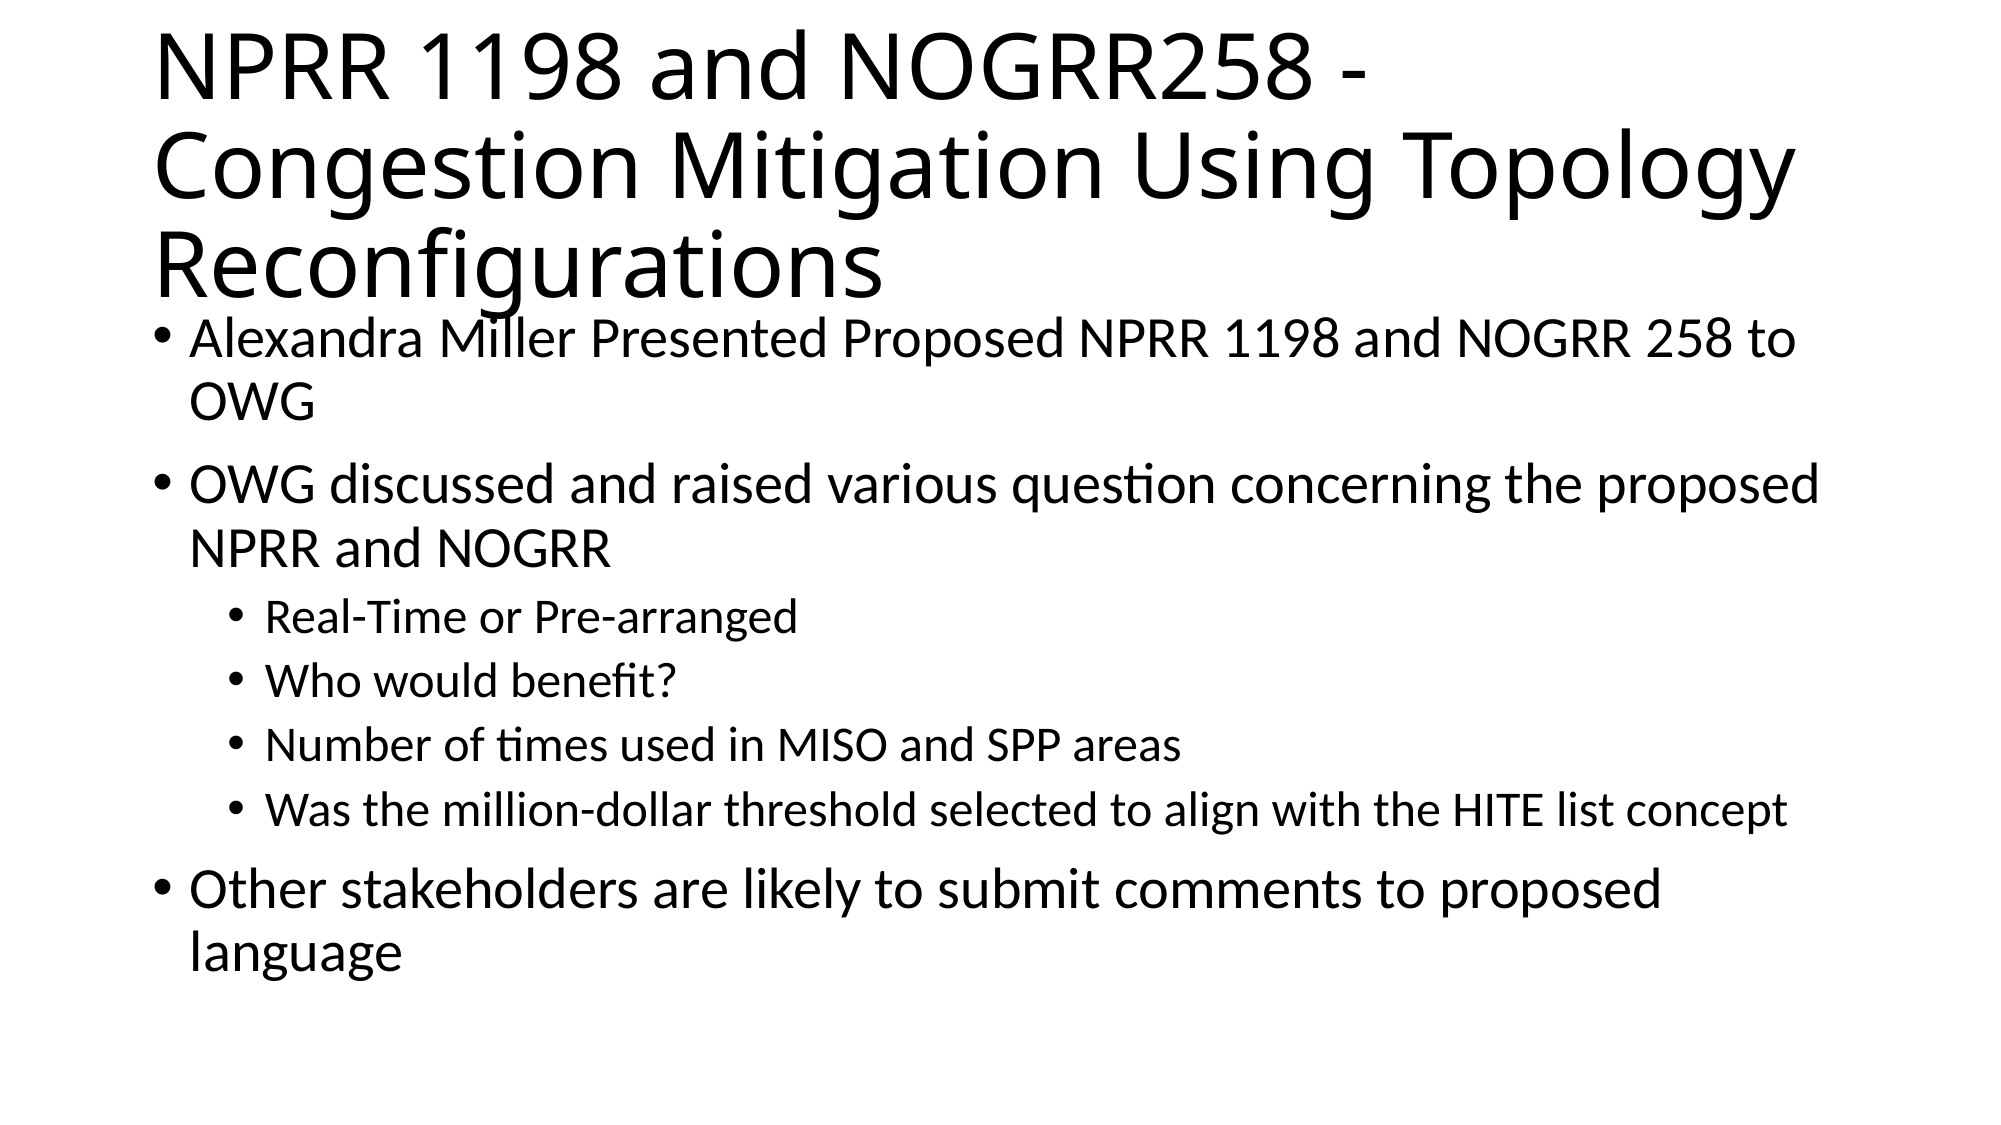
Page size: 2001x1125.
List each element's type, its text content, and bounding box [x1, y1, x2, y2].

title NPRR 1198 and NOGRR258 - Congestion Mitigation Using Topology Reconfigurations [137, 59, 1863, 278]
list Alexandra Miller Presented Proposed NPRR 1198 and NOGRR 258 to OWG OWG discussed and raised various question concerning the proposed NPRR and NOGRR Real-Time or Pre-arranged Who would benefit? Number of times used in MISO and SPP areas Was the million-dollar threshold selected to align with the HITE list concept Other stakeholders are likely to submit comments to proposed language [137, 299, 1863, 1014]
